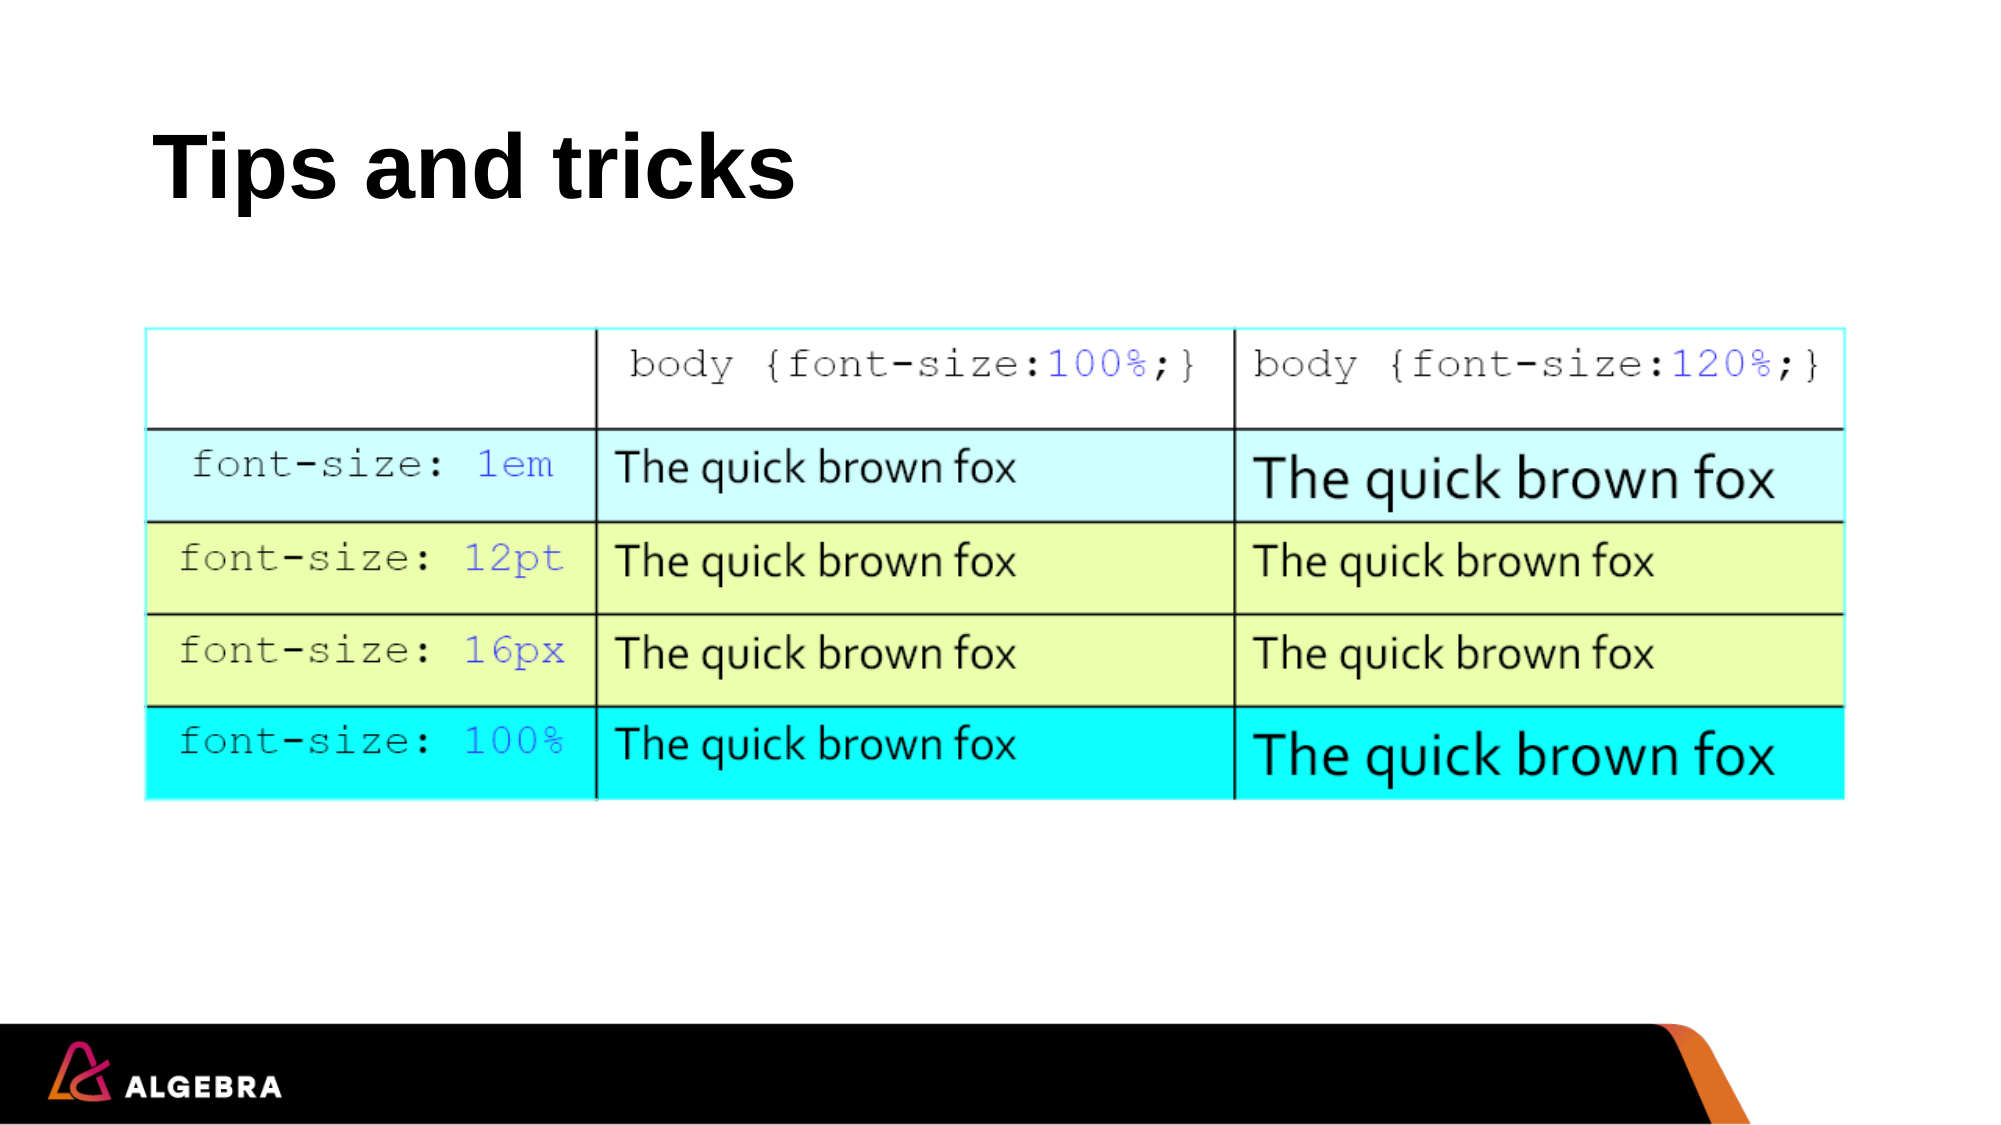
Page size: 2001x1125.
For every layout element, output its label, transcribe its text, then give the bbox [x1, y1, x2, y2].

picture [138, 306, 1862, 819]
title Tips and tricks [137, 59, 1863, 278]
picture [0, 1023, 1958, 1125]
